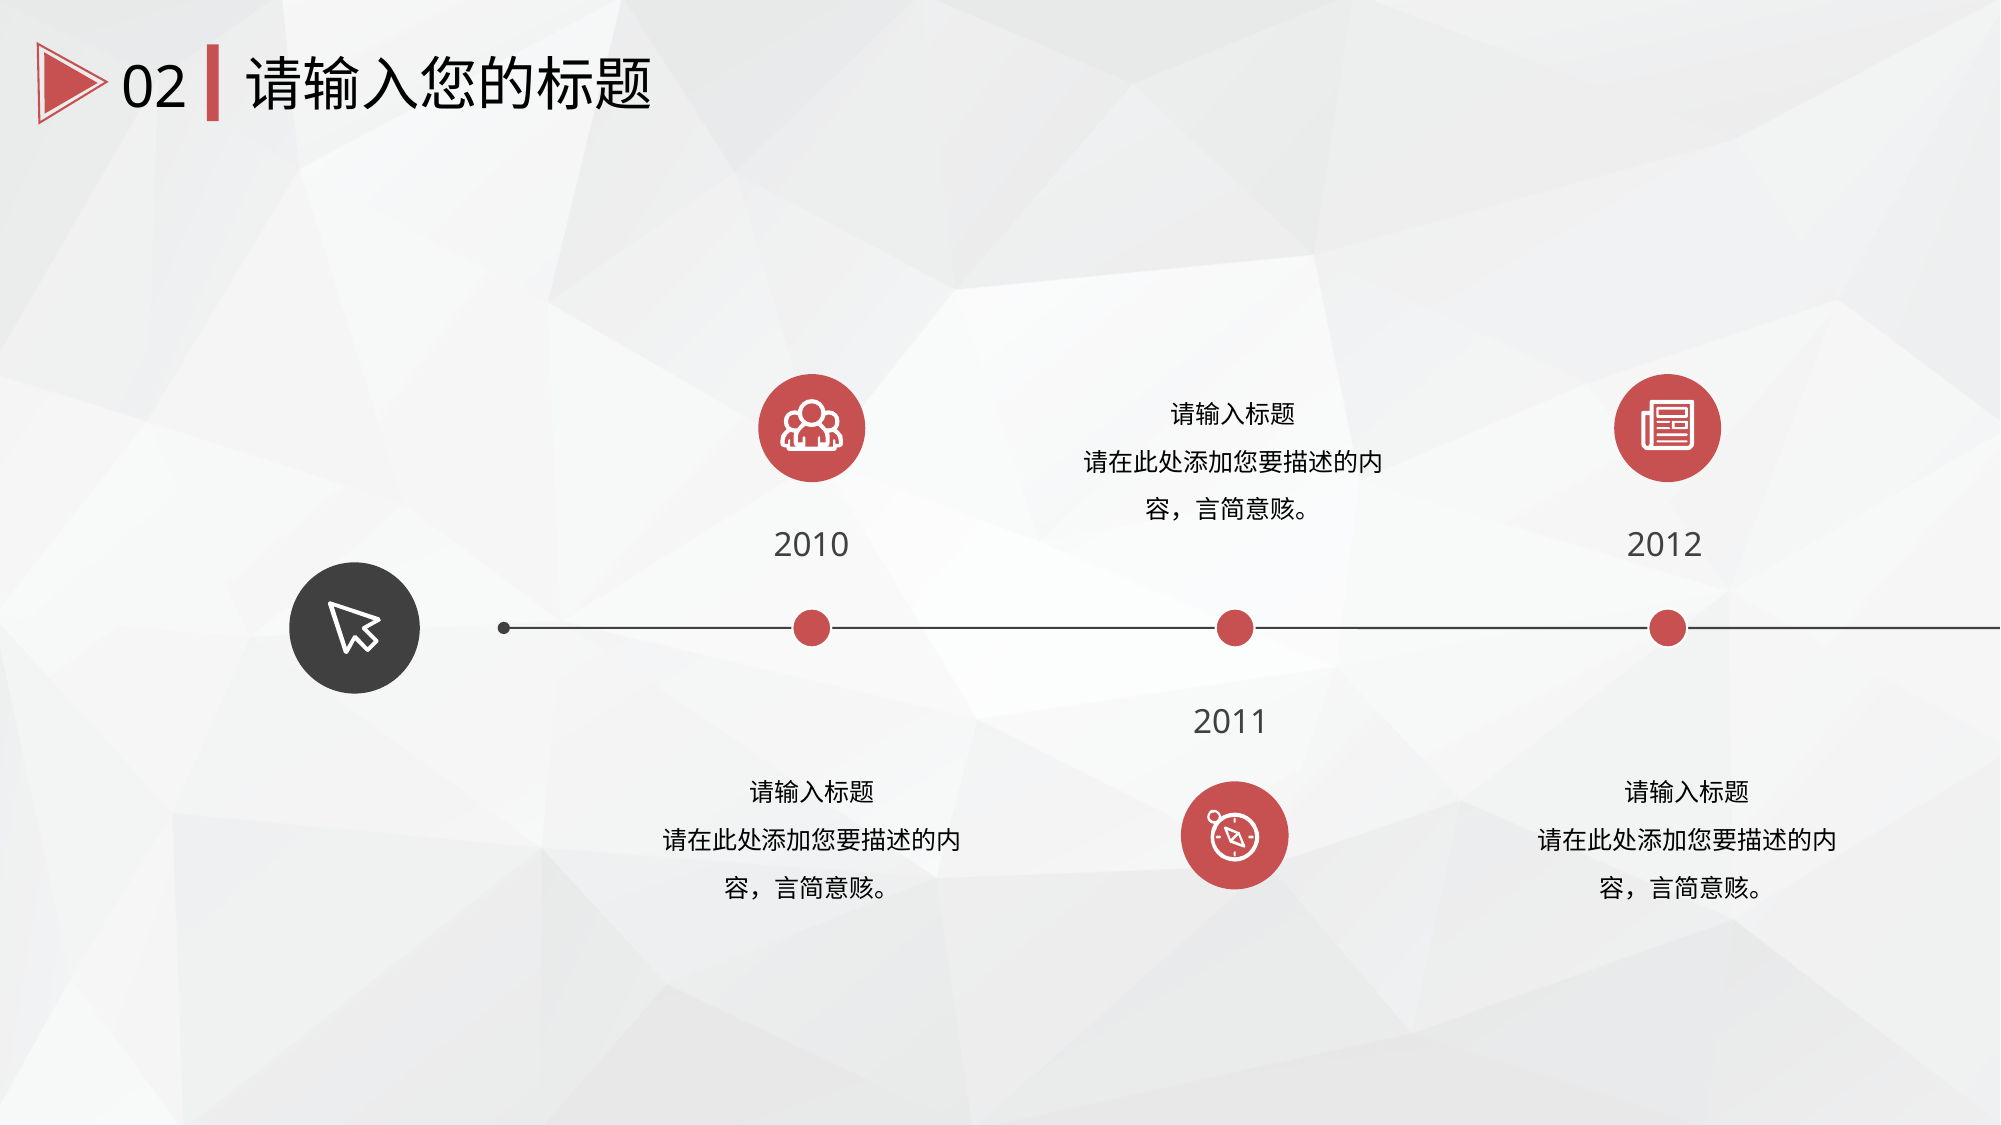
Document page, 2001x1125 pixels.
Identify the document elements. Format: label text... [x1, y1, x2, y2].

text_box 请输入标题 请在此处添加您要描述的内容，言简意赅。 [1515, 751, 1860, 910]
text_box [1648, 608, 1688, 648]
text_box 请输入标题 请在此处添加您要描述的内容，言简意赅。 [638, 751, 986, 910]
text_box [792, 608, 832, 648]
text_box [1614, 374, 1722, 483]
text_box 请输入您的标题 [229, 39, 1073, 125]
text_box 02 [106, 41, 219, 127]
text_box 2010 [733, 515, 890, 563]
text_box 请输入标题 请在此处添加您要描述的内容，言简意赅。 [1056, 372, 1410, 532]
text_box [28, 42, 108, 120]
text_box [289, 562, 420, 694]
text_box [758, 374, 866, 483]
text_box [1215, 608, 1255, 648]
text_box 2012 [1586, 515, 1743, 563]
text_box [497, 621, 792, 635]
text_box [1180, 781, 1289, 890]
text_box 2011 [1153, 691, 1310, 740]
picture [0, 0, 2000, 1125]
